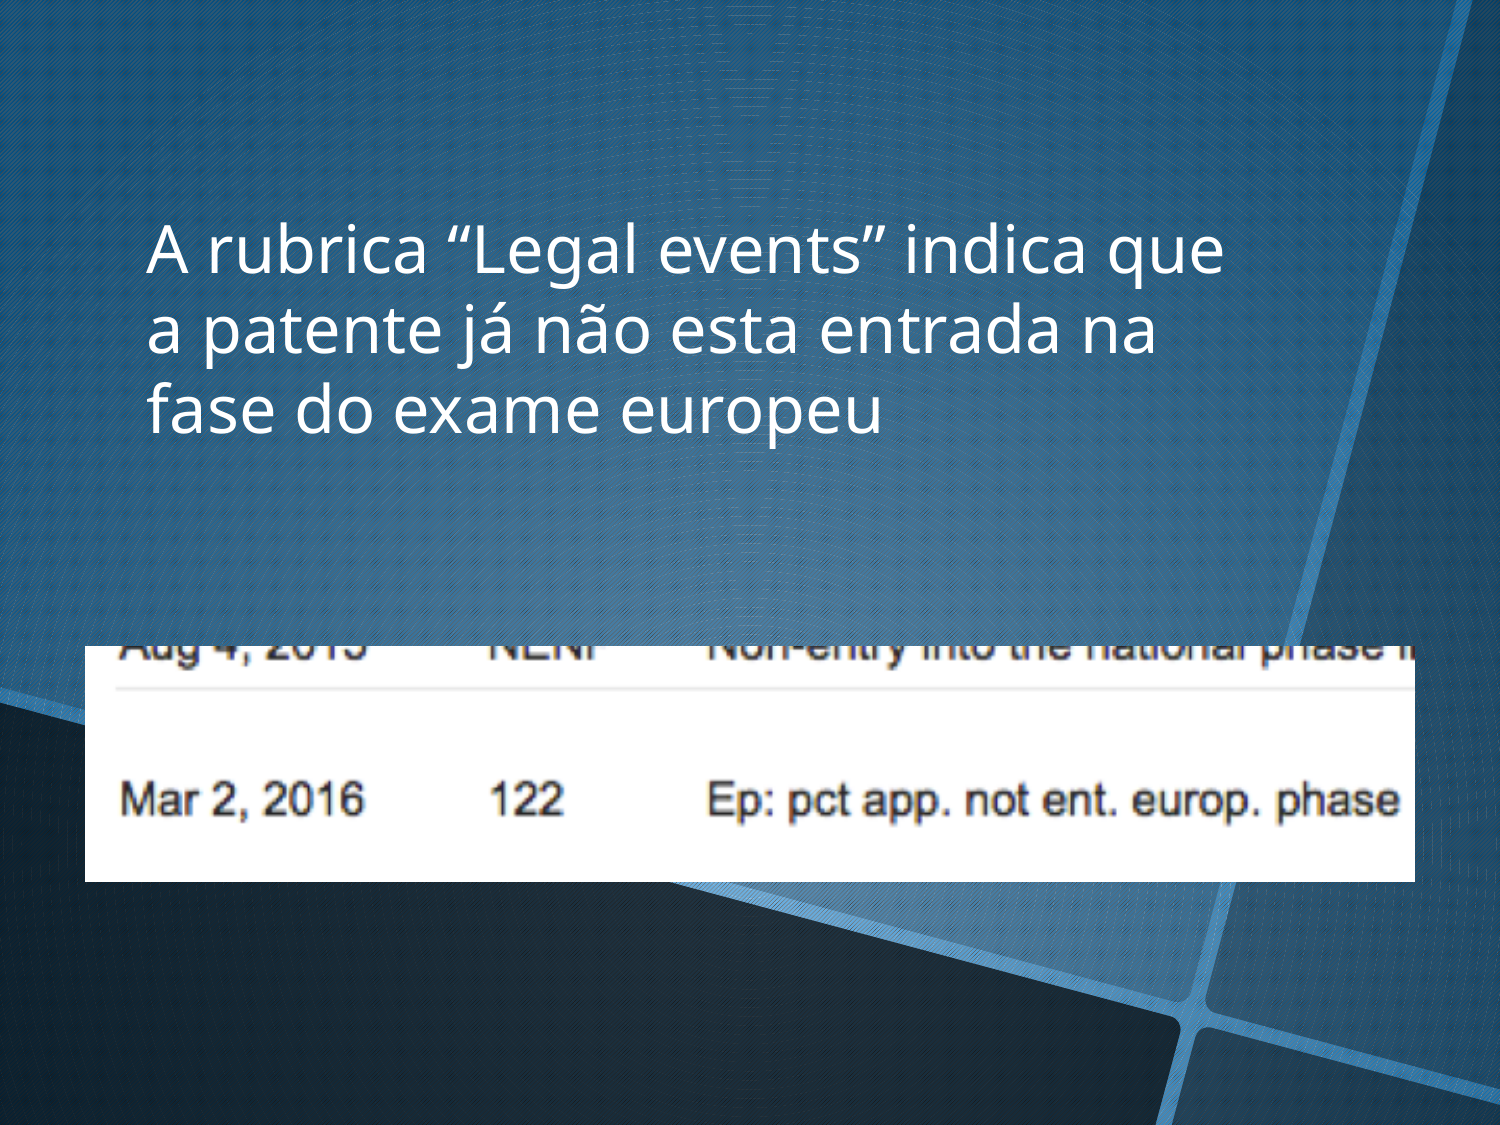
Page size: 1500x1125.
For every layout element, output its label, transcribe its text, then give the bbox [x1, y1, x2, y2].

picture [84, 645, 1416, 882]
text_box A rubrica “Legal events” indica que a patente já não esta entrada na fase do exame europeu [131, 199, 1283, 455]
